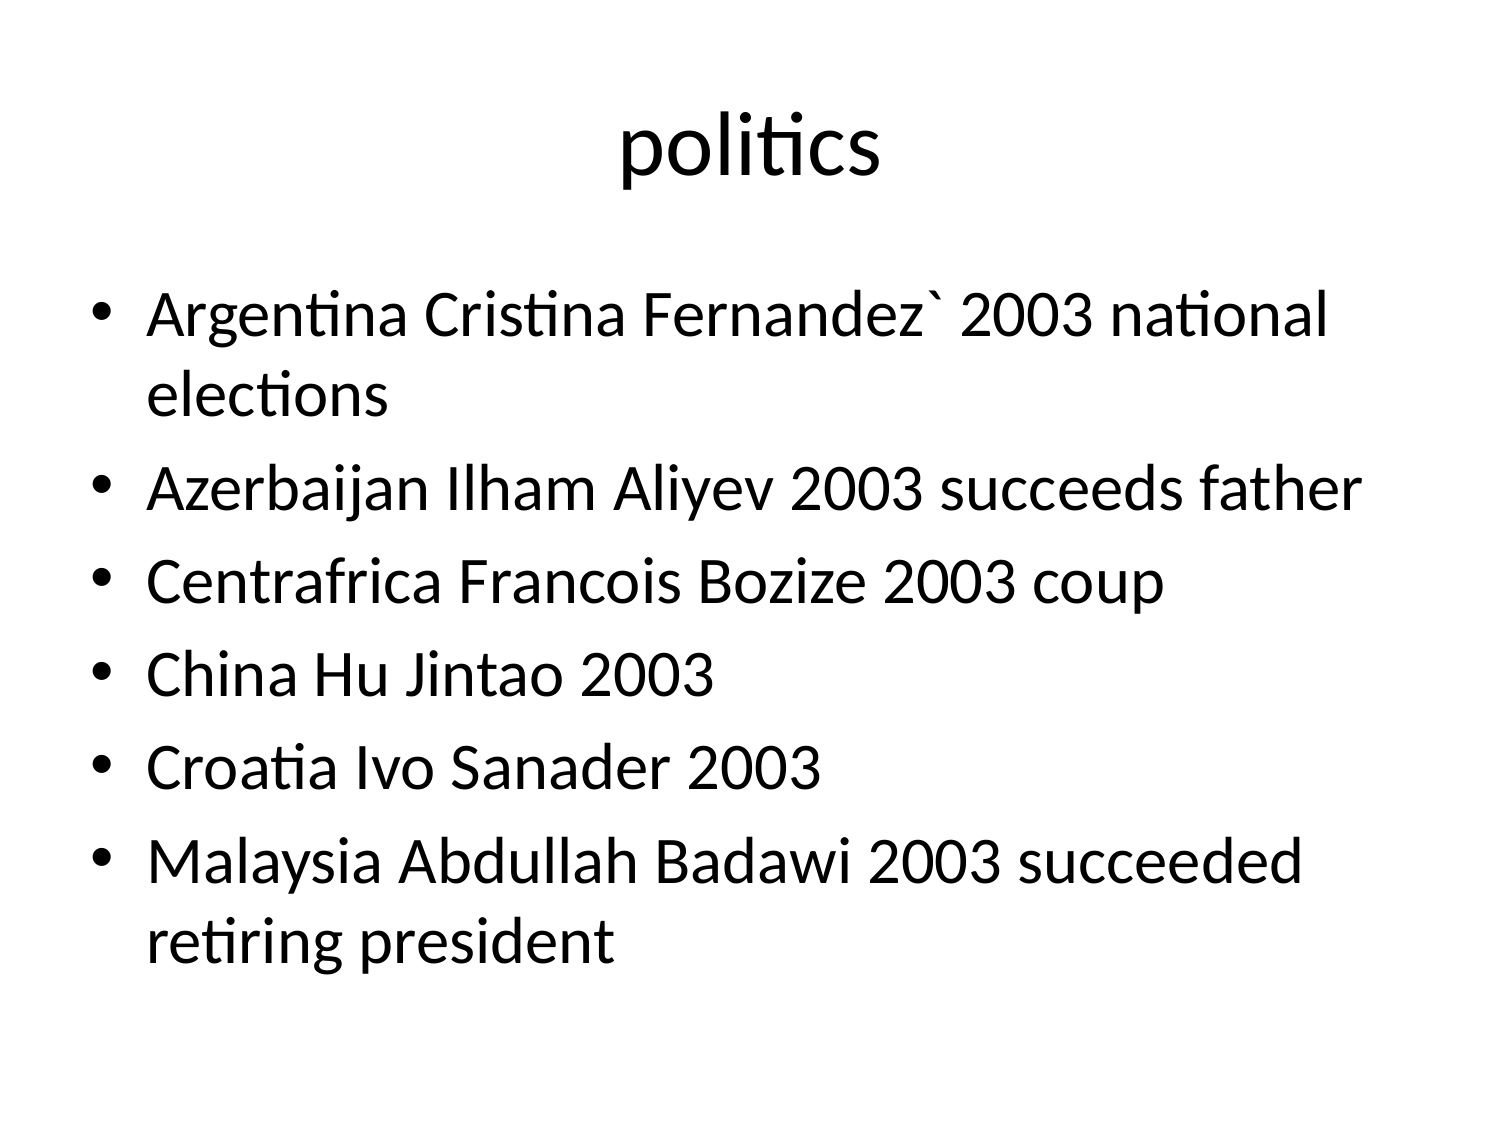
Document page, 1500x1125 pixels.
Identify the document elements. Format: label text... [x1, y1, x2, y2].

list Argentina Cristina Fernandez` 2003 national elections Azerbaijan Ilham Aliyev 2003 succeeds father Centrafrica Francois Bozize 2003 coup China Hu Jintao 2003 Croatia Ivo Sanader 2003 Malaysia Abdullah Badawi 2003 succeeded retiring president [75, 262, 1425, 1005]
title politics [75, 45, 1425, 233]
